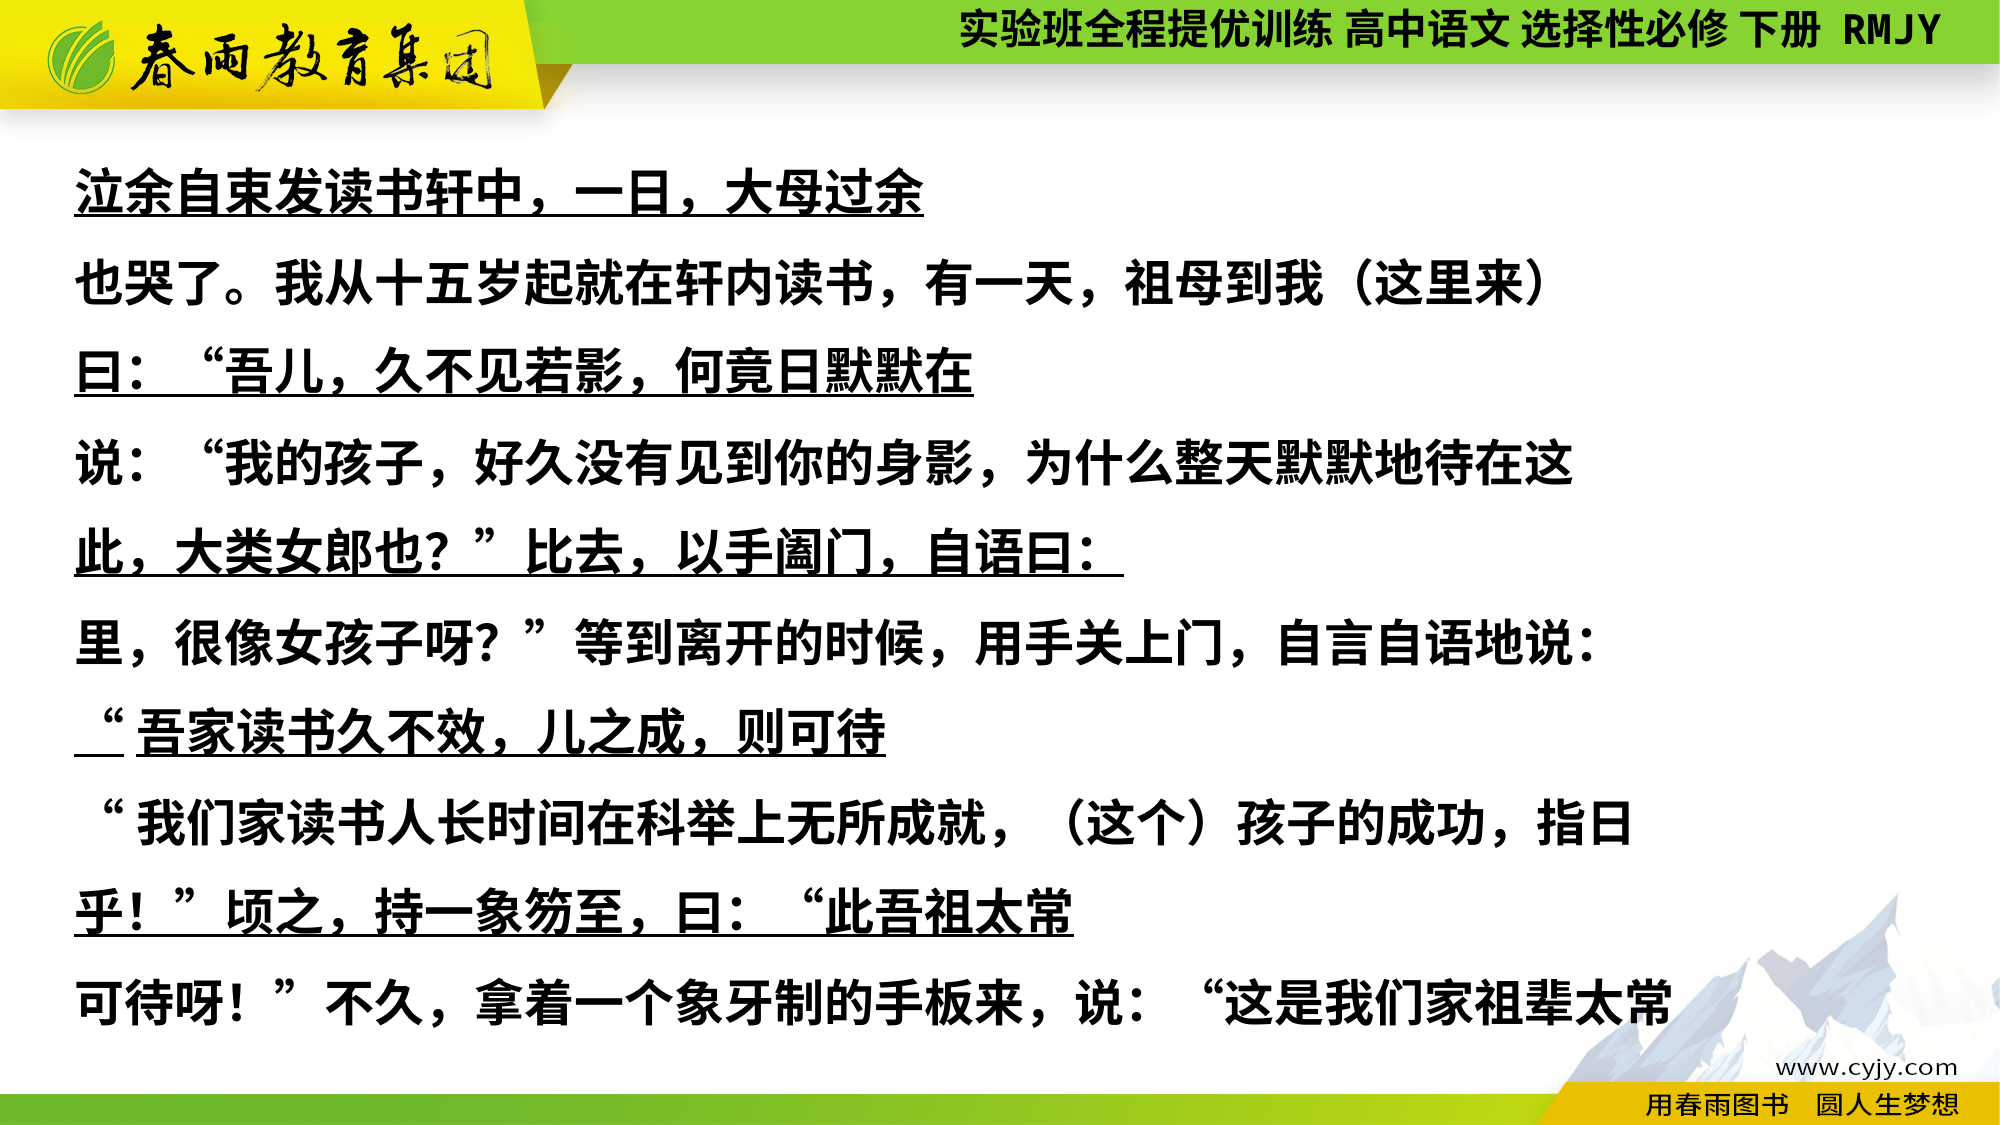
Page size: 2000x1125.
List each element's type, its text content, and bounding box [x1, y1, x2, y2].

picture [0, 0, 2000, 1125]
text_box 也哭了。我从十五岁起就在轩内读书，有一天，祖母到我（这里来） 说：“我的孩子，好久没有见到你的身影，为什么整天默默地待在这 里，很像女孩子呀？”等到离开的时候，用手关上门，自言自语地说： “我们家读书人长时间在科举上无所成就，（这个）孩子的成功，指日 可待呀！”不久，拿着一个象牙制的手板来，说：“这是我们家祖辈太常 [59, 213, 1944, 1039]
